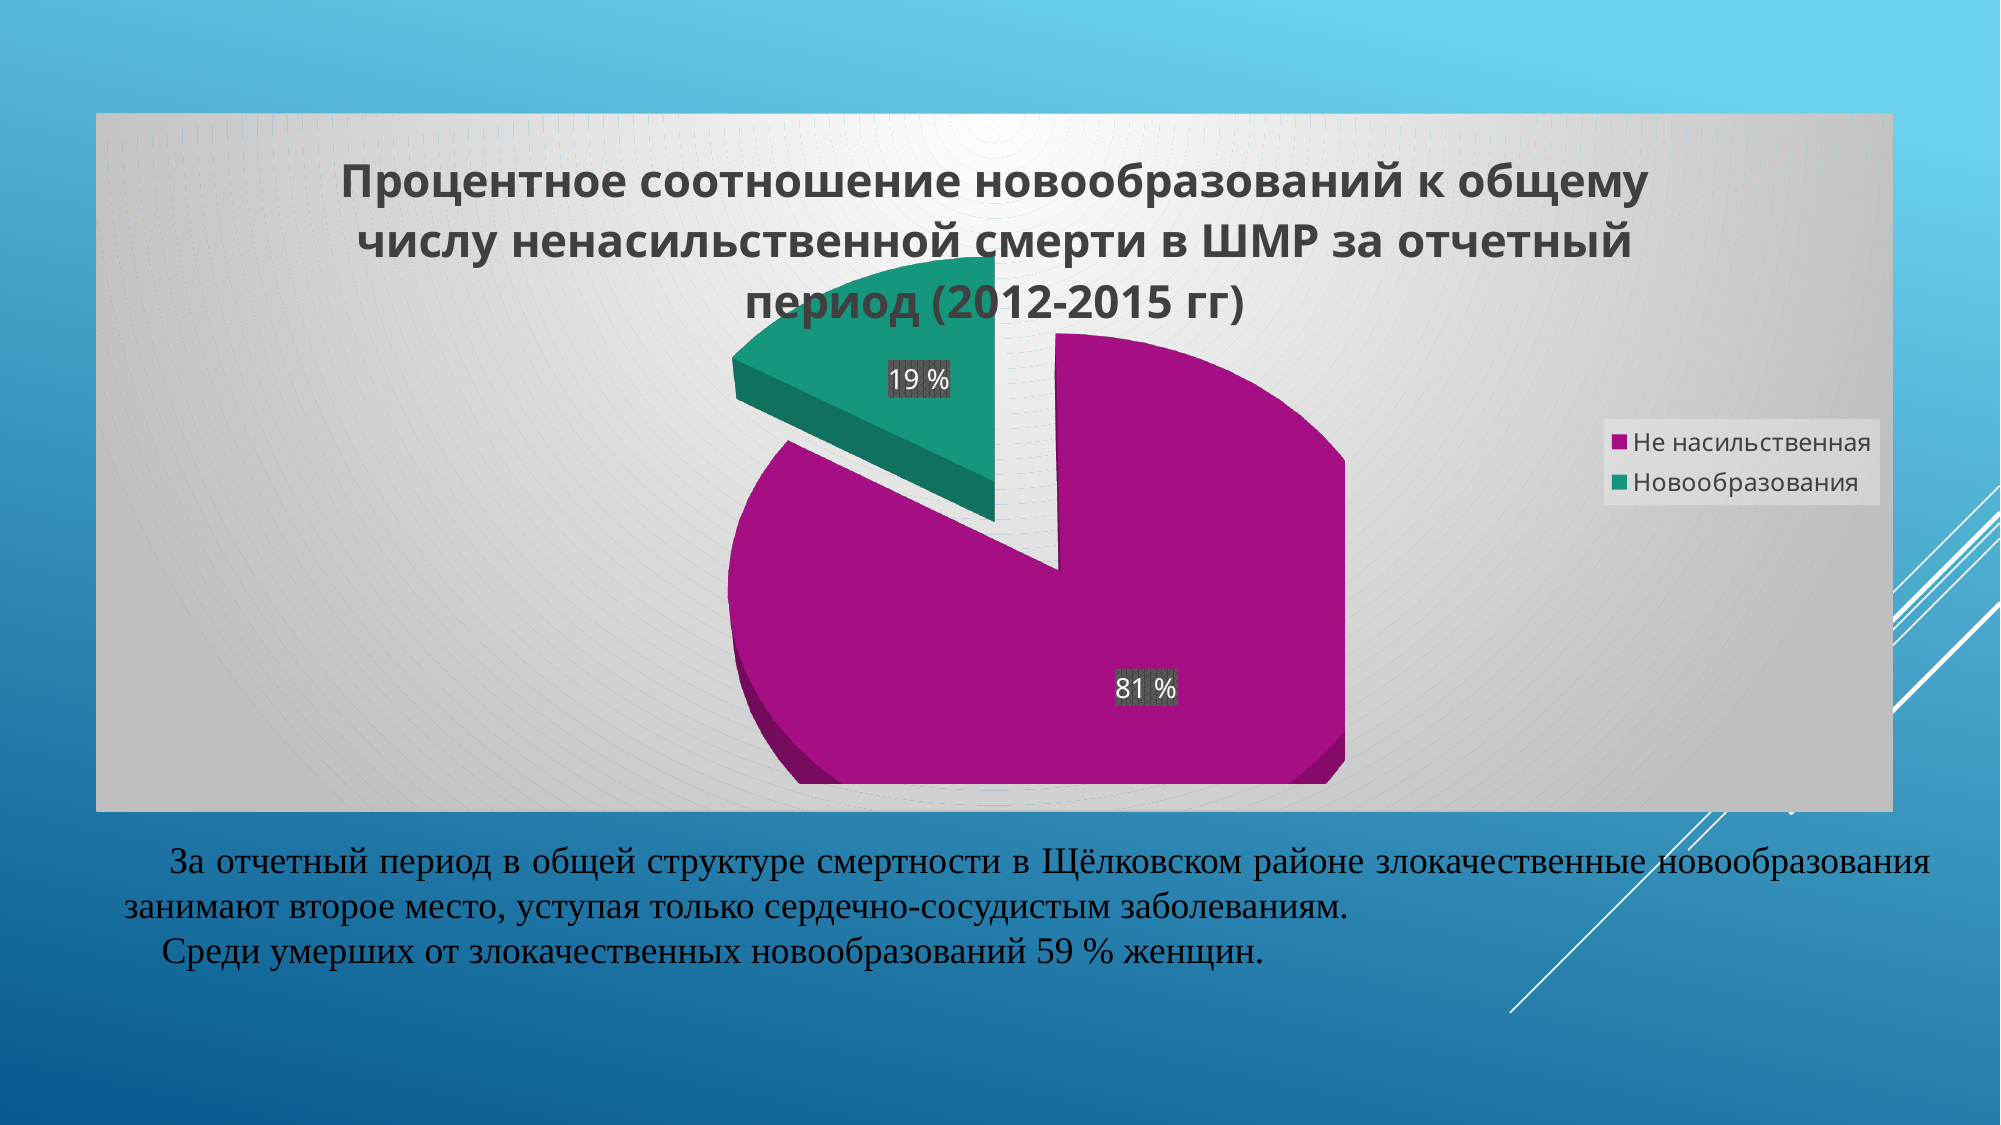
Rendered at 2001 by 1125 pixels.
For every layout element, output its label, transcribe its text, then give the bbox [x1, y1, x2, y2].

chart [96, 112, 1894, 812]
text_box За отчетный период в общей структуре смертности в Щёлковском районе злокачественные новообразования занимают второе место, уступая только сердечно-сосудистым заболеваниям. Среди умерших от злокачественных новообразований 59 % женщин. [108, 828, 1947, 979]
